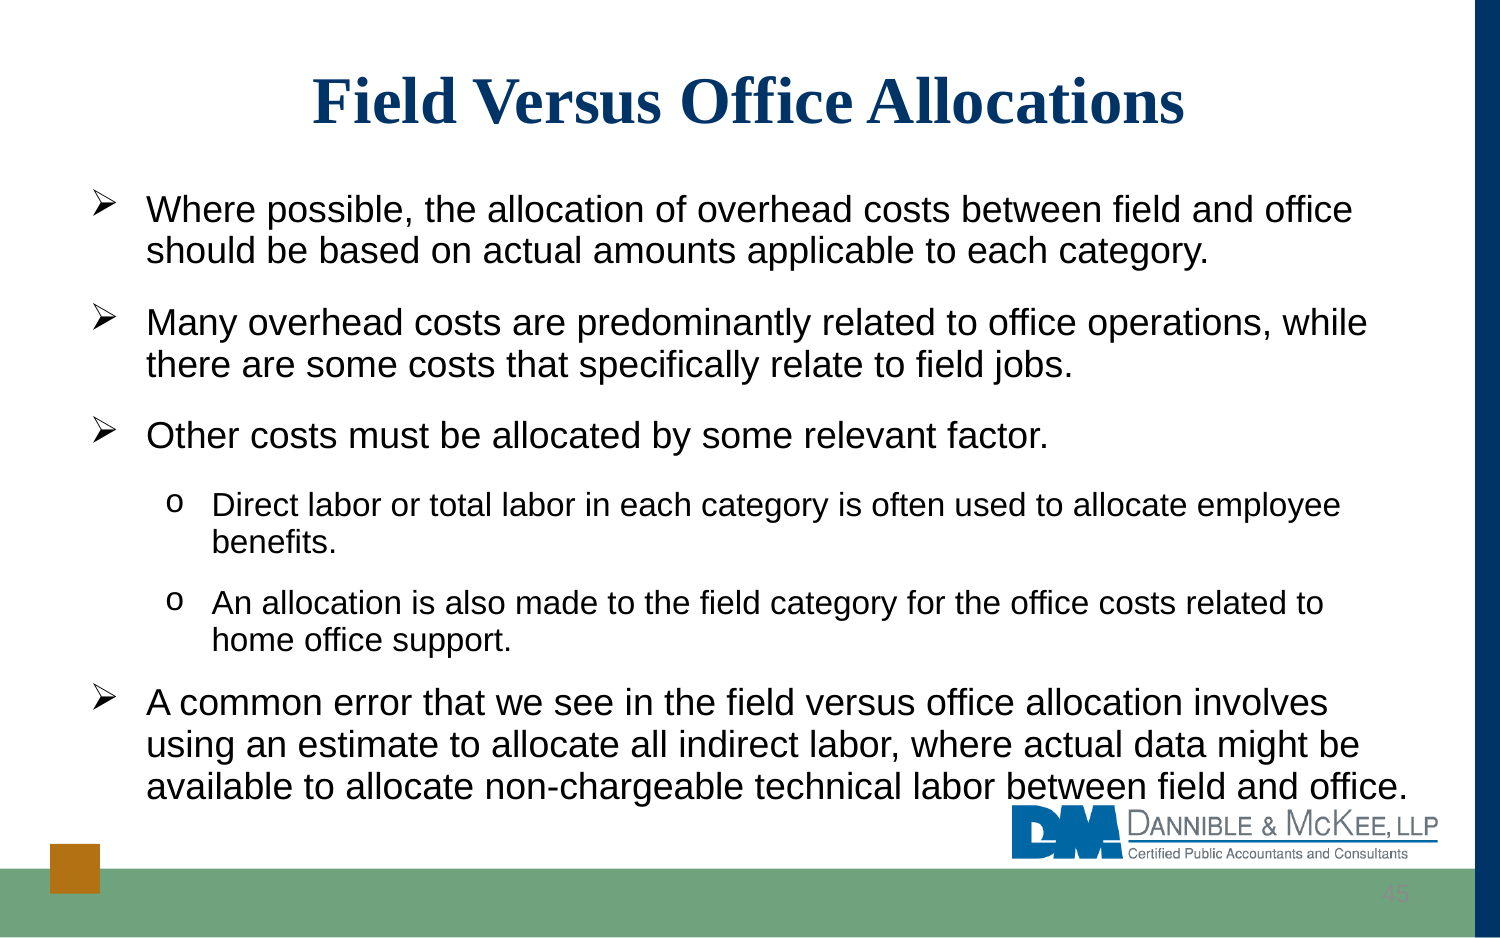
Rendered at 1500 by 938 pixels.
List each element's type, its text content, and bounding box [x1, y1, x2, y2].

slide_number 45 [1074, 868, 1425, 919]
picture [1012, 805, 1438, 859]
list Where possible, the allocation of overhead costs between field and office should be based on actual amounts applicable to each category. Many overhead costs are predominantly related to office operations, while there are some costs that specifically relate to field jobs. Other costs must be allocated by some relevant factor. Direct labor or total labor in each category is often used to allocate employee benefits. An allocation is also made to the field category for the office costs related to home office support. A common error that we see in the field versus office allocation involves using an estimate to allocate all indirect labor, where actual data might be available to allocate non-chargeable technical labor between field and office. [75, 181, 1425, 807]
title Field Versus Office Allocations [112, 56, 1388, 169]
